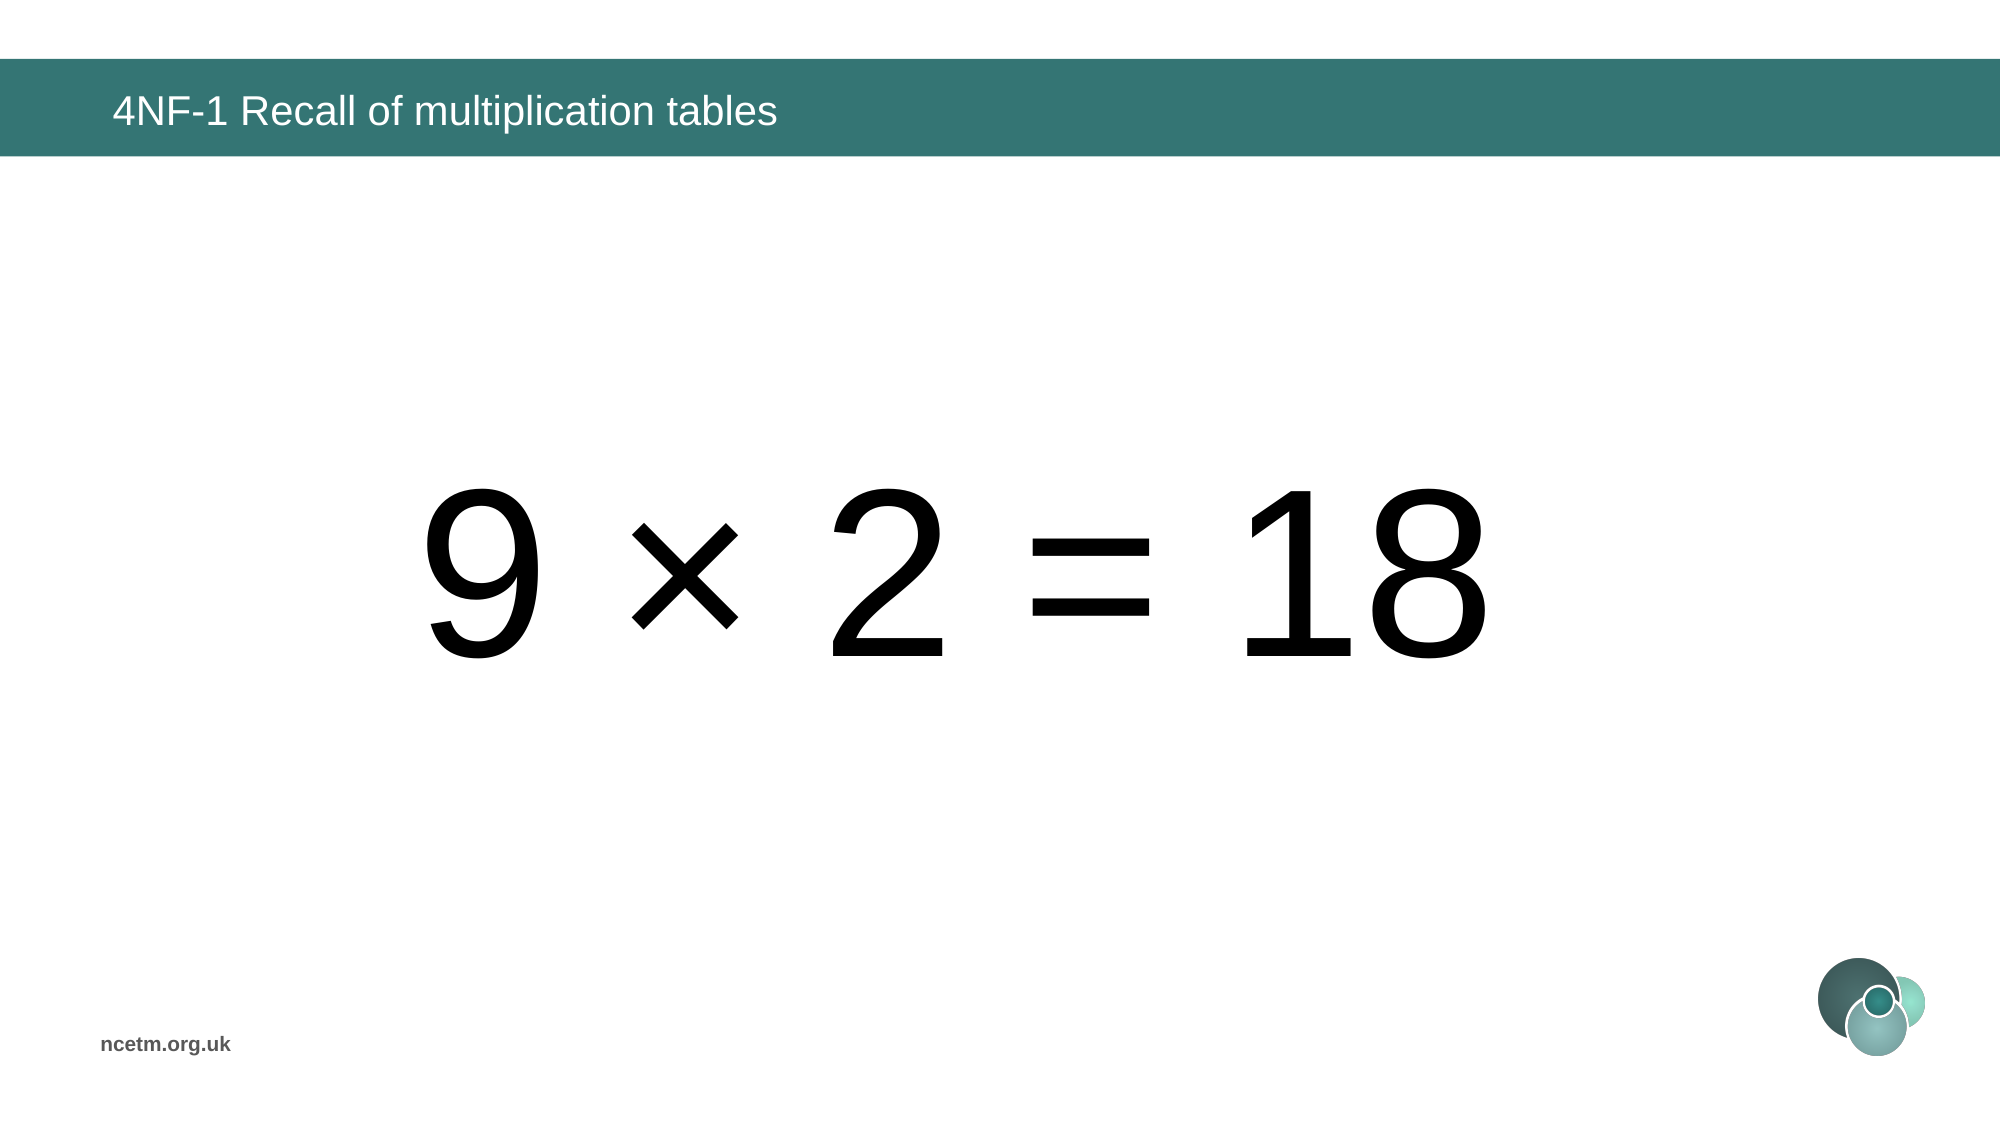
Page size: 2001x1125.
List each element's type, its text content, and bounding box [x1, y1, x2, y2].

title 4NF-1 Recall of multiplication tables [97, 76, 1945, 147]
text_box 9 × 2 = [401, 409, 1214, 712]
picture [1818, 958, 1925, 1056]
text_box 18 [1214, 409, 1511, 712]
